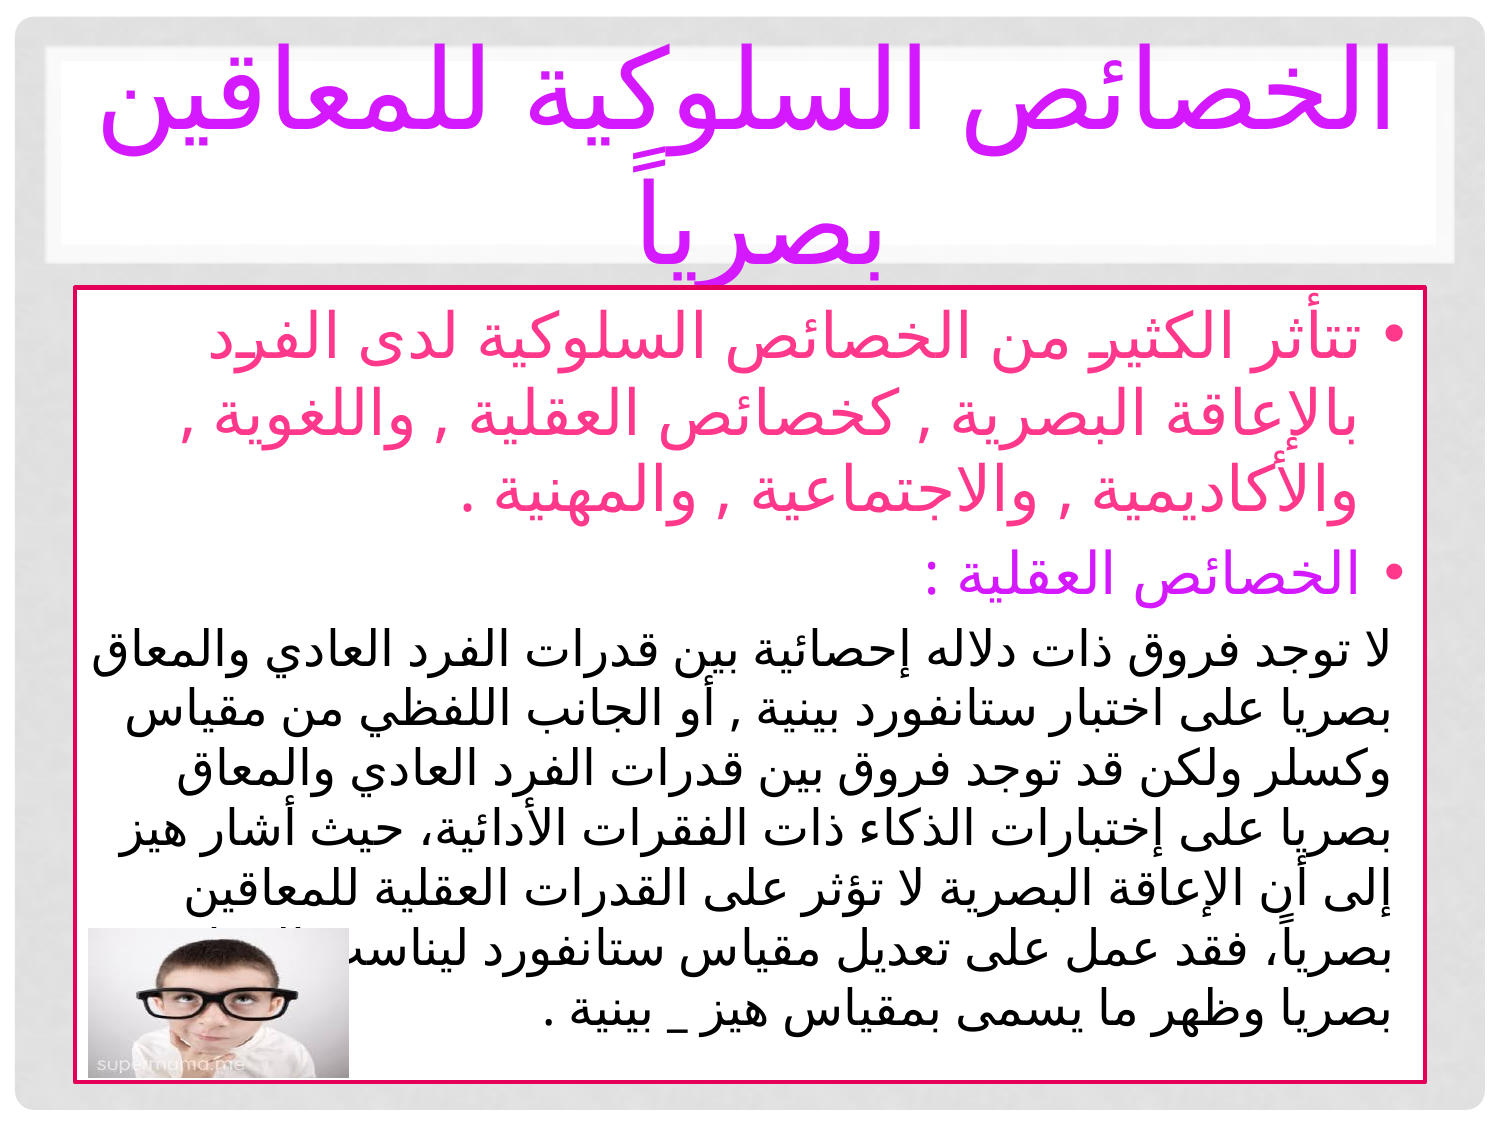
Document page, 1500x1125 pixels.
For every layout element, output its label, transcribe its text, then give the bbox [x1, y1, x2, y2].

picture [88, 928, 349, 1078]
list تتأثر الكثير من الخصائص السلوكية لدى الفرد بالإعاقة البصرية , كخصائص العقلية , واللغوية , والأكاديمية , والاجتماعية , والمهنية . الخصائص العقلية : لا توجد فروق ذات دلاله إحصائية بين قدرات الفرد العادي والمعاق بصريا على اختبار ستانفورد بينية , أو الجانب اللفظي من مقياس وكسلر ولكن قد توجد فروق بين قدرات الفرد العادي والمعاق بصريا على إختبارات الذكاء ذات الفقرات الأدائية، حيث أشار هيز إلى أن الإعاقة البصرية لا تؤثر على القدرات العقلية للمعاقين بصرياً، فقد عمل على تعديل مقياس ستانفورد ليناسب المعاقين بصريا وظهر ما يسمى بمقياس هيز _ بينية . [73, 285, 1427, 1084]
title الخصائص السلوكية للمعاقين بصرياً [69, 66, 1425, 238]
